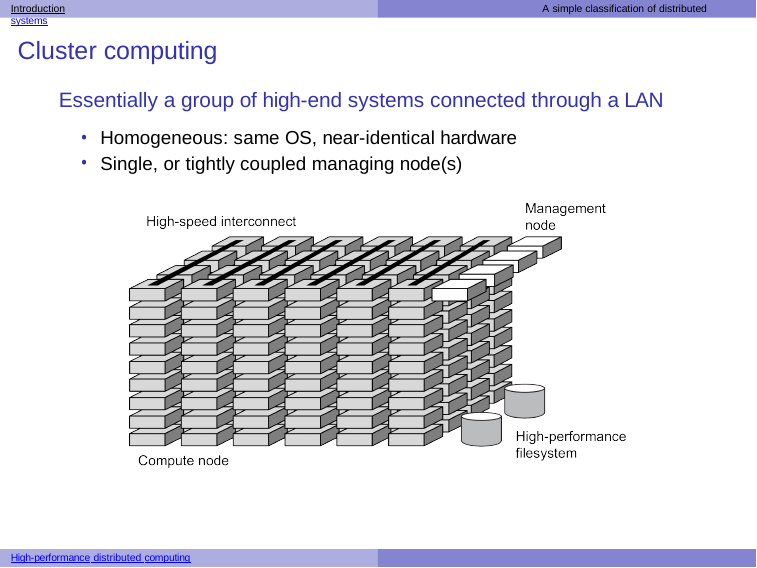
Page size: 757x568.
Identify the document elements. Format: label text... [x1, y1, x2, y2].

title Cluster computing [15, 32, 418, 130]
picture [129, 202, 627, 468]
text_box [0, 548, 757, 568]
text_box Essentially a group of high-end systems connected through a LAN Homogeneous: same OS, near-identical hardware Single, or tightly coupled managing node(s) [54, 84, 671, 174]
text_box Introduction A simple classification of distributed systems [8, 0, 748, 27]
